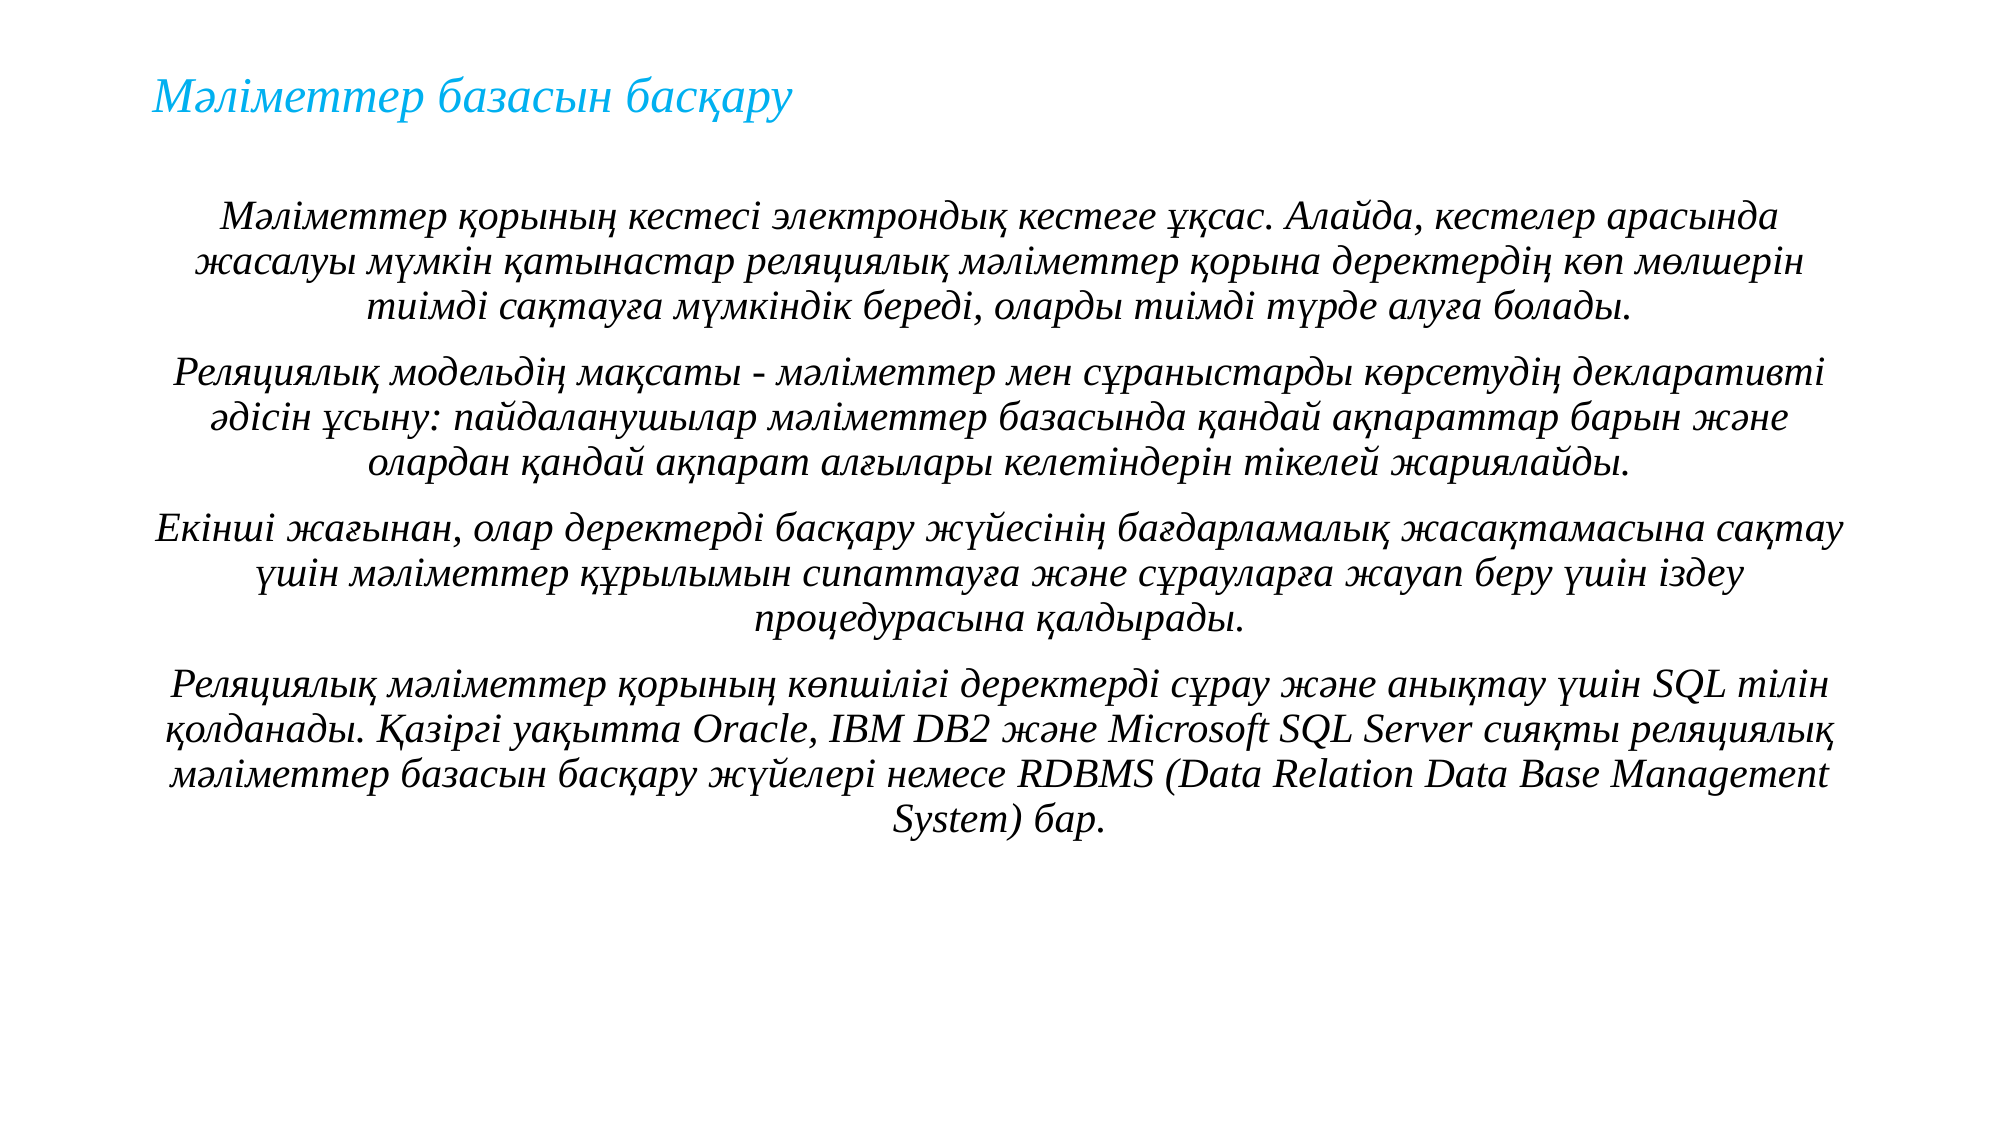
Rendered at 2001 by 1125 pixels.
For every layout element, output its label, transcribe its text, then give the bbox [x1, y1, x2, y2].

title Мәліметтер базасын басқару [137, 59, 1863, 133]
list Мәліметтер қорының кестесі электрондық кестеге ұқсас. Алайда, кестелер арасында жасалуы мүмкін қатынастар реляциялық мәліметтер қорына деректердің көп мөлшерін тиімді сақтауға мүмкіндік береді, оларды тиімді түрде алуға болады. Реляциялық модельдің мақсаты - мәліметтер мен сұраныстарды көрсетудің декларативті әдісін ұсыну: пайдаланушылар мәліметтер базасында қандай ақпараттар барын және олардан қандай ақпарат алғылары келетіндерін тікелей жариялайды. Екінші жағынан, олар деректерді басқару жүйесінің бағдарламалық жасақтамасына сақтау үшін мәліметтер құрылымын сипаттауға және сұрауларға жауап беру үшін іздеу процедурасына қалдырады. Реляциялық мәліметтер қорының көпшілігі деректерді сұрау және анықтау үшін SQL тілін қолданады. Қазіргі уақытта Oracle, IBM DB2 және Microsoft SQL Server сияқты реляциялық мәліметтер базасын басқару жүйелері немесе RDBMS (Data Relation Data Base Management System) бар. [137, 186, 1863, 1014]
